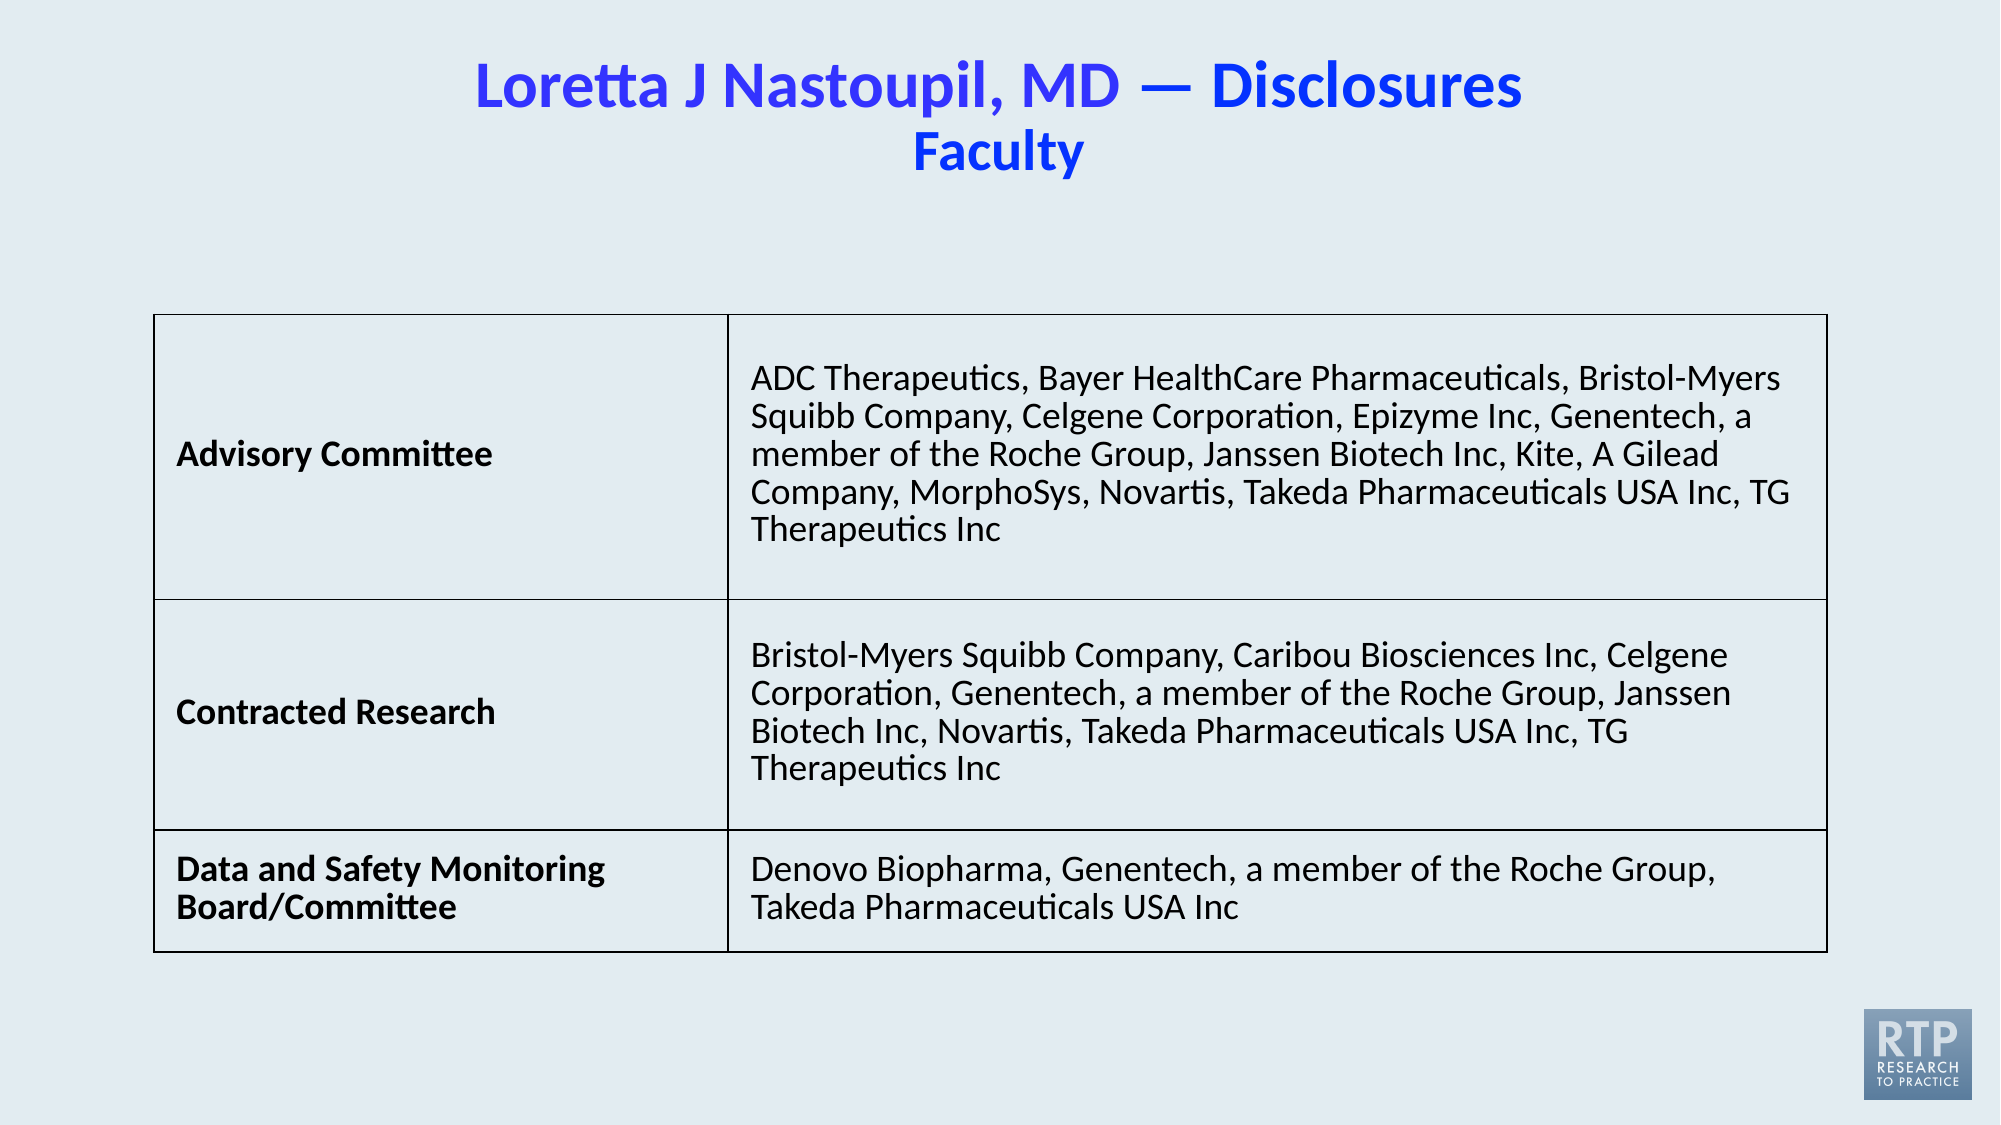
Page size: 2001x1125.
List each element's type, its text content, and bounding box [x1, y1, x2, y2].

table_cell Bristol-Myers Squibb Company, Caribou Biosciences Inc, Celgene Corporation, Genentech, a member of the Roche Group, Janssen Biotech Inc, Novartis, Takeda Pharmaceuticals USA Inc, TG Therapeutics Inc [729, 600, 1826, 829]
table_cell Data and Safety Monitoring Board/Committee [155, 831, 727, 951]
table_header ADC Therapeutics, Bayer HealthCare Pharmaceuticals, Bristol-Myers Squibb Company, Celgene Corporation, Epizyme Inc, Genentech, a member of the Roche Group, Janssen Biotech Inc, Kite, A Gilead Company, MorphoSys, Novartis, Takeda Pharmaceuticals USA Inc, TG Therapeutics Inc [729, 315, 1826, 599]
table_cell Contracted Research [155, 600, 727, 829]
table_cell Denovo Biopharma, Genentech, a member of the Roche Group, Takeda Pharmaceuticals USA Inc [729, 831, 1826, 951]
title Loretta J Nastoupil, MD — Disclosures Faculty [149, 13, 1850, 221]
table_header Advisory Committee [155, 315, 727, 599]
